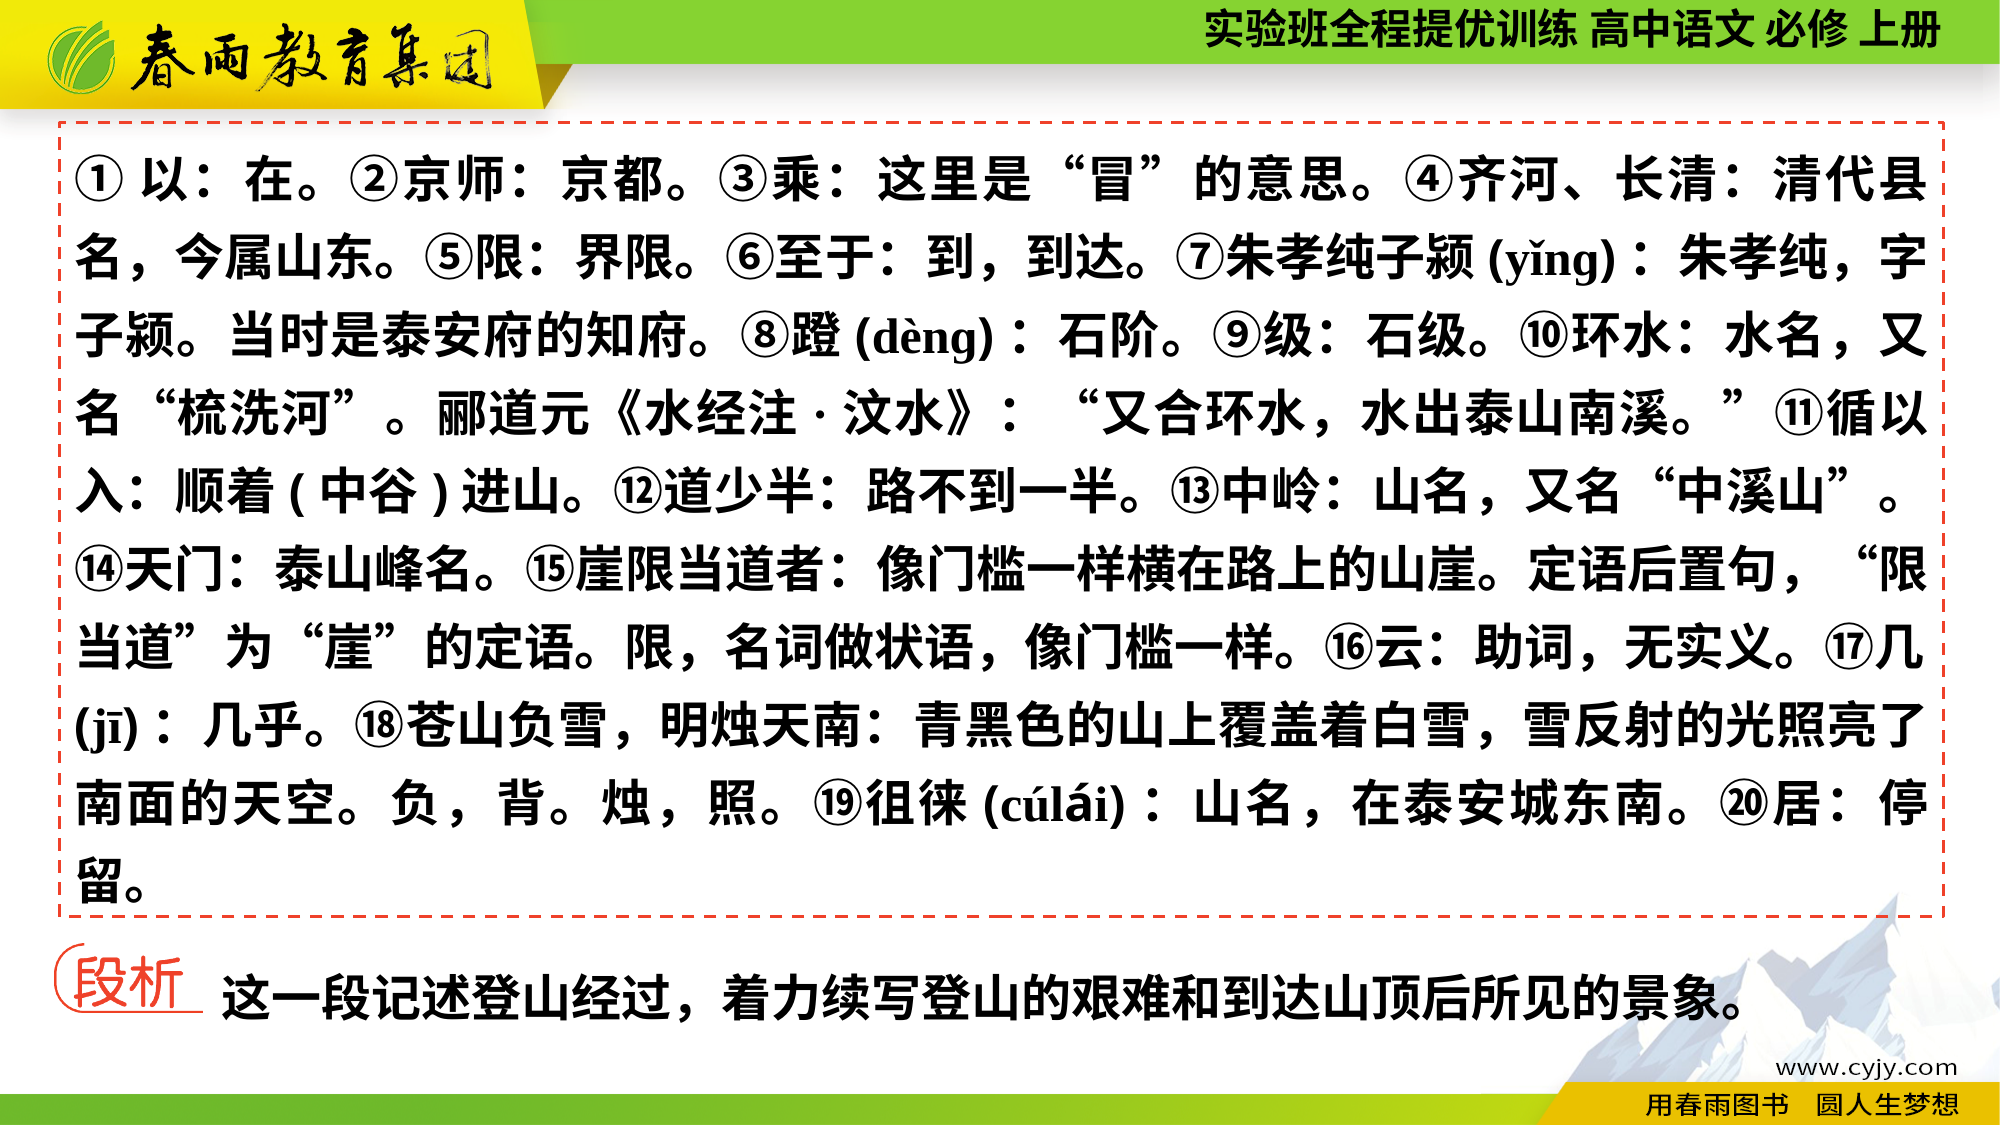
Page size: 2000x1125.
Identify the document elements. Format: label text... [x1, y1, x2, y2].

text_box 这一段记述登山经过，着力续写登山的艰难和到达山顶后所见的景象。 [59, 928, 1944, 1034]
picture [0, 0, 2000, 1125]
list ①以：在。②京师：京都。③乘：这里是“冒”的意思。④齐河、长清：清代县名，今属山东。⑤限：界限。⑥至于：到，到达。⑦朱孝纯子颍(yǐnɡ)：朱孝纯，字子颍。当时是泰安府的知府。⑧蹬(dènɡ)：石阶。⑨级：石级。⑩环水：水名，又名“梳洗河”。郦道元《水经注·汶水》：“又合环水，水出泰山南溪。”⑪循以入：顺着(中谷)进山。⑫道少半：路不到一半。⑬中岭：山名，又名“中溪山”。⑭天门：泰山峰名。⑮崖限当道者：像门槛一样横在路上的山崖。定语后置句，“限当道”为“崖”的定语。限，名词做状语，像门槛一样。⑯云：助词，无实义。⑰几(jī)：几乎。⑱苍山负雪，明烛天南：青黑色的山上覆盖着白雪，雪反射的光照亮了南面的天空。负，背。烛，照。⑲徂徕(cúlái)：山名，在泰安城东南。⑳居：停留。 [59, 122, 1944, 917]
